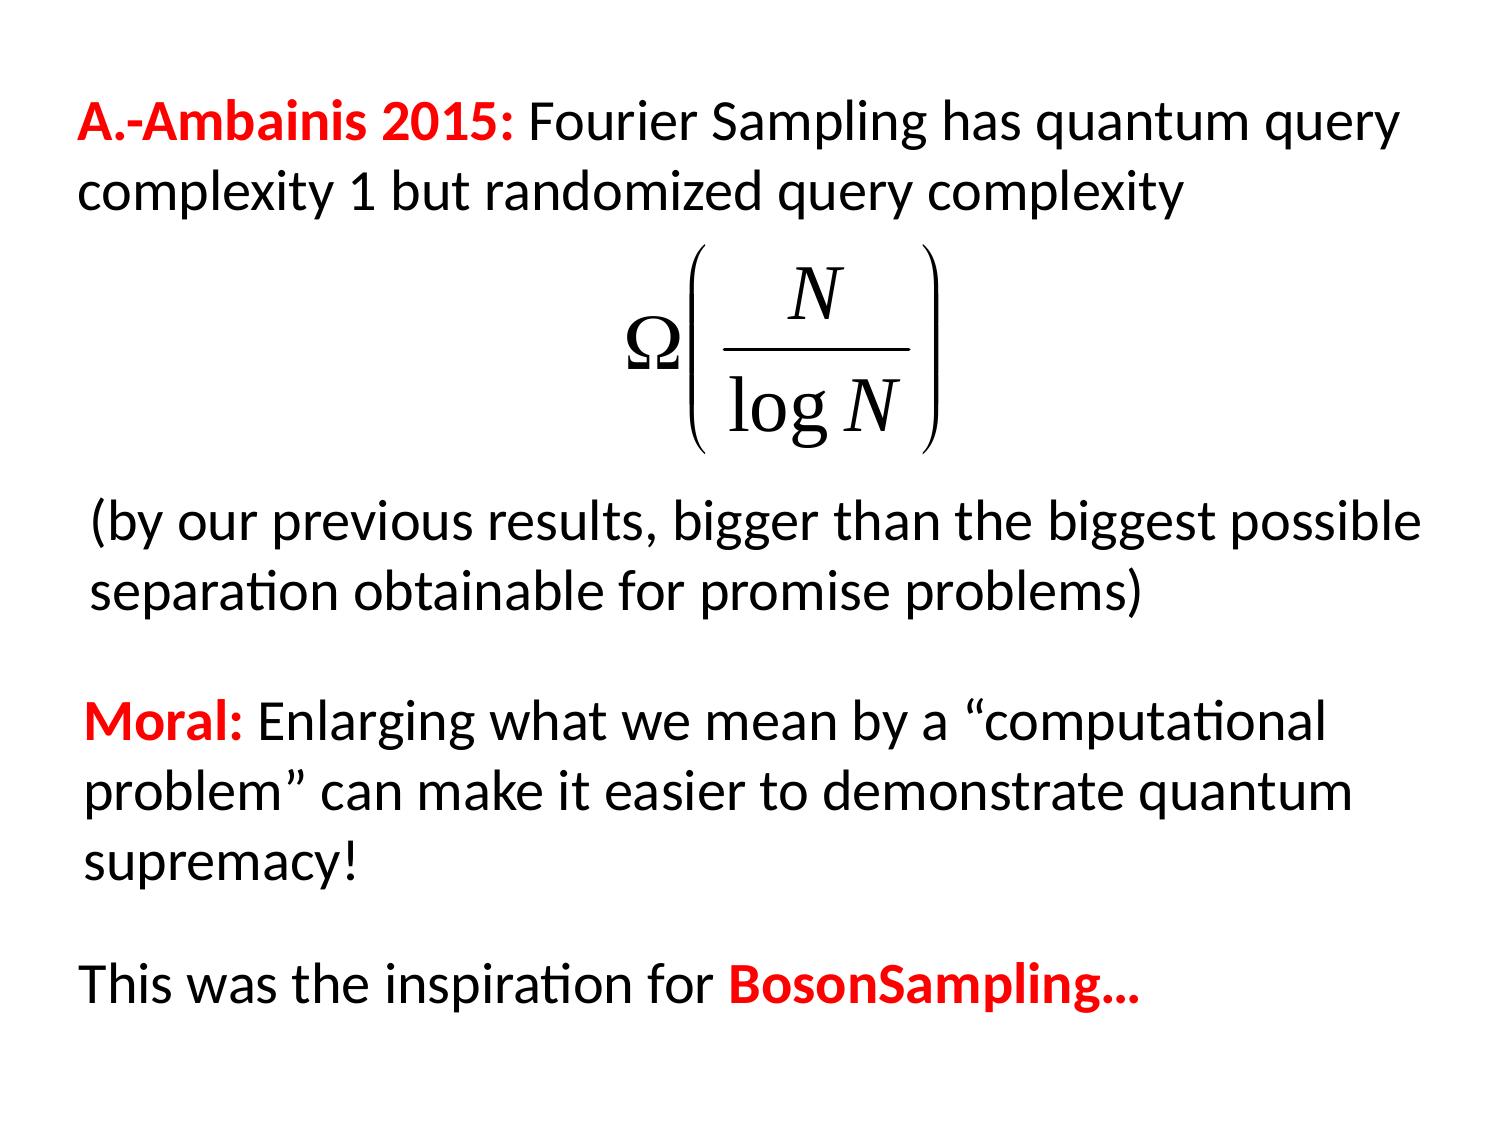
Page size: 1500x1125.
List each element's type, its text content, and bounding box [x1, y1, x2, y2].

text_box (by our previous results, bigger than the biggest possible separation obtainable for promise problems) [75, 474, 1450, 630]
text_box This was the inspiration for BosonSampling… [64, 937, 1440, 1023]
text_box A.-Ambainis 2015: Fourier Sampling has quantum query complexity 1 but randomized query complexity [62, 74, 1450, 230]
text_box Moral: Enlarging what we mean by a “computational problem” can make it easier to demonstrate quantum supremacy! [68, 675, 1444, 900]
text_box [612, 231, 962, 469]
